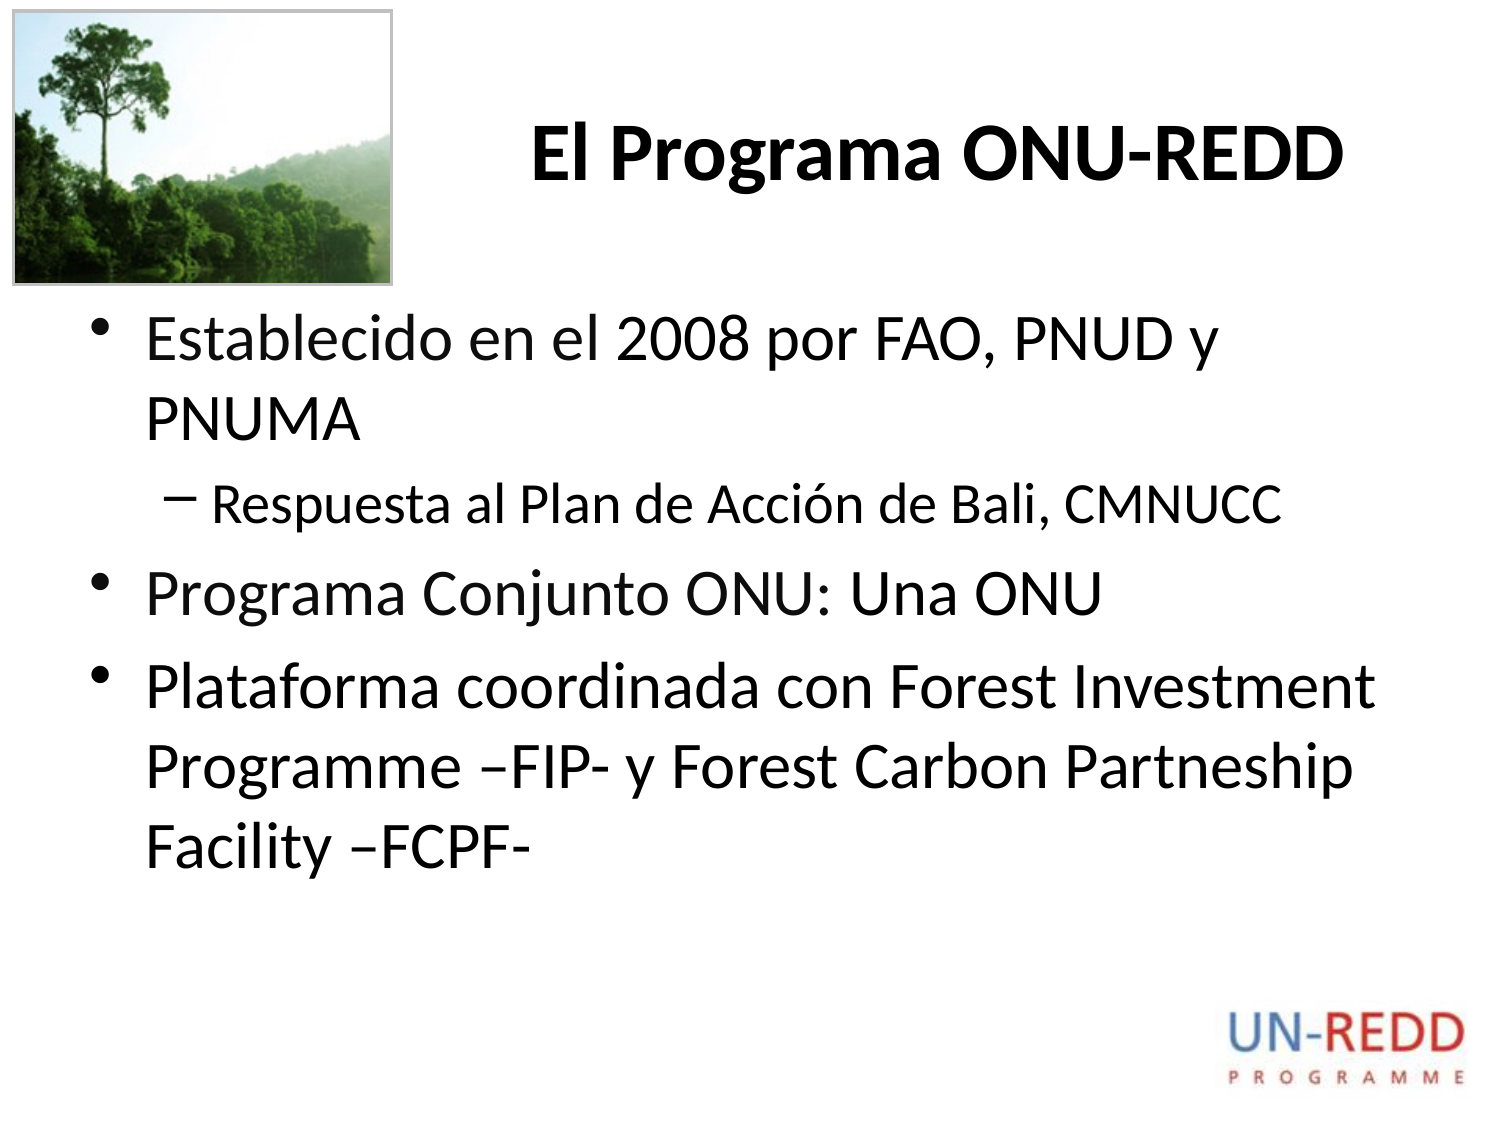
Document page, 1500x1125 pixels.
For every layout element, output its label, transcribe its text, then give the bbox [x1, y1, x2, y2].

picture [1415, 987, 1471, 1098]
list Establecido en el 2008 por FAO, PNUD y PNUMA Respuesta al Plan de Acción de Bali, CMNUCC Programa Conjunto ONU: Una ONU Plataforma coordinada con Forest Investment Programme –FIP- y Forest Carbon Partneship Facility –FCPF- [73, 233, 1415, 1125]
picture [15, 13, 390, 283]
title El Programa ONU-REDD [401, 21, 1475, 274]
